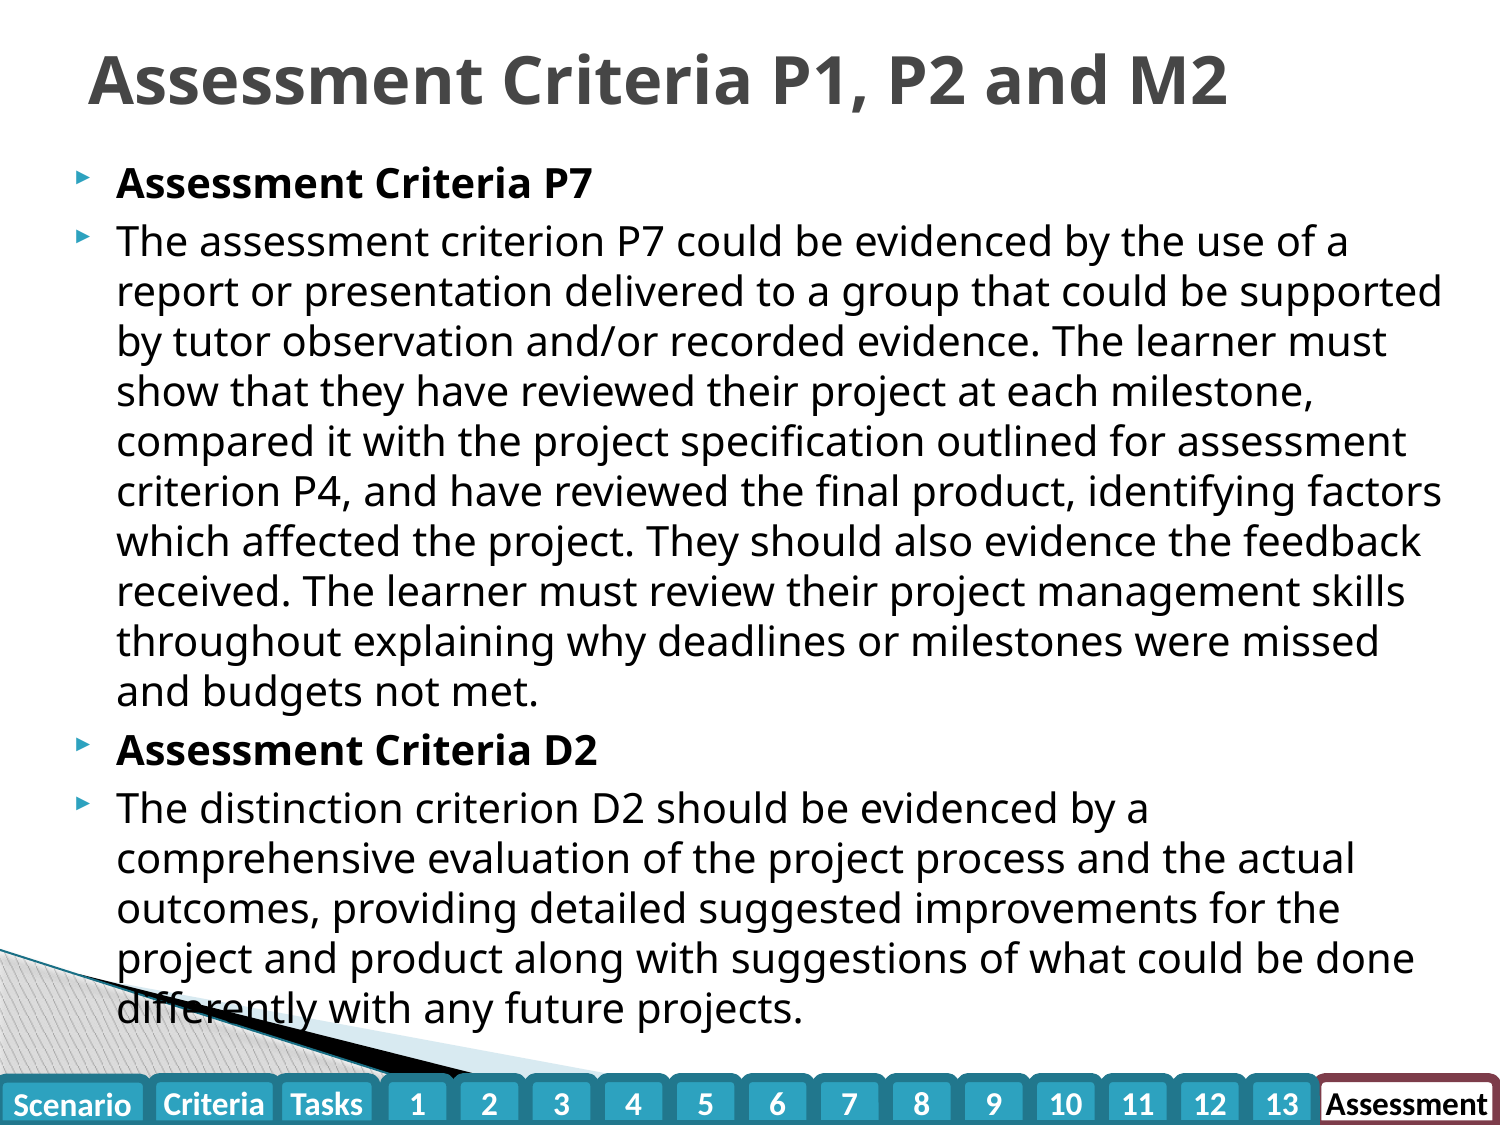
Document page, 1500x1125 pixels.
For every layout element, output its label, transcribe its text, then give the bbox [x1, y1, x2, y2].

list Assessment Criteria P7 The assessment criterion P7 could be evidenced by the use of a report or presentation delivered to a group that could be supported by tutor observation and/or recorded evidence. The learner must show that they have reviewed their project at each milestone, compared it with the project specification outlined for assessment criterion P4, and have reviewed the final product, identifying factors which affected the project. They should also evidence the feedback received. The learner must review their project management skills throughout explaining why deadlines or milestones were missed and budgets not met. Assessment Criteria D2 The distinction criterion D2 should be evidenced by a comprehensive evaluation of the project process and the actual outcomes, providing detailed suggested improvements for the project and product along with suggestions of what could be done differently with any future projects. [41, 149, 1459, 1059]
title Assessment Criteria P1, P2 and M2 [73, 19, 1424, 138]
